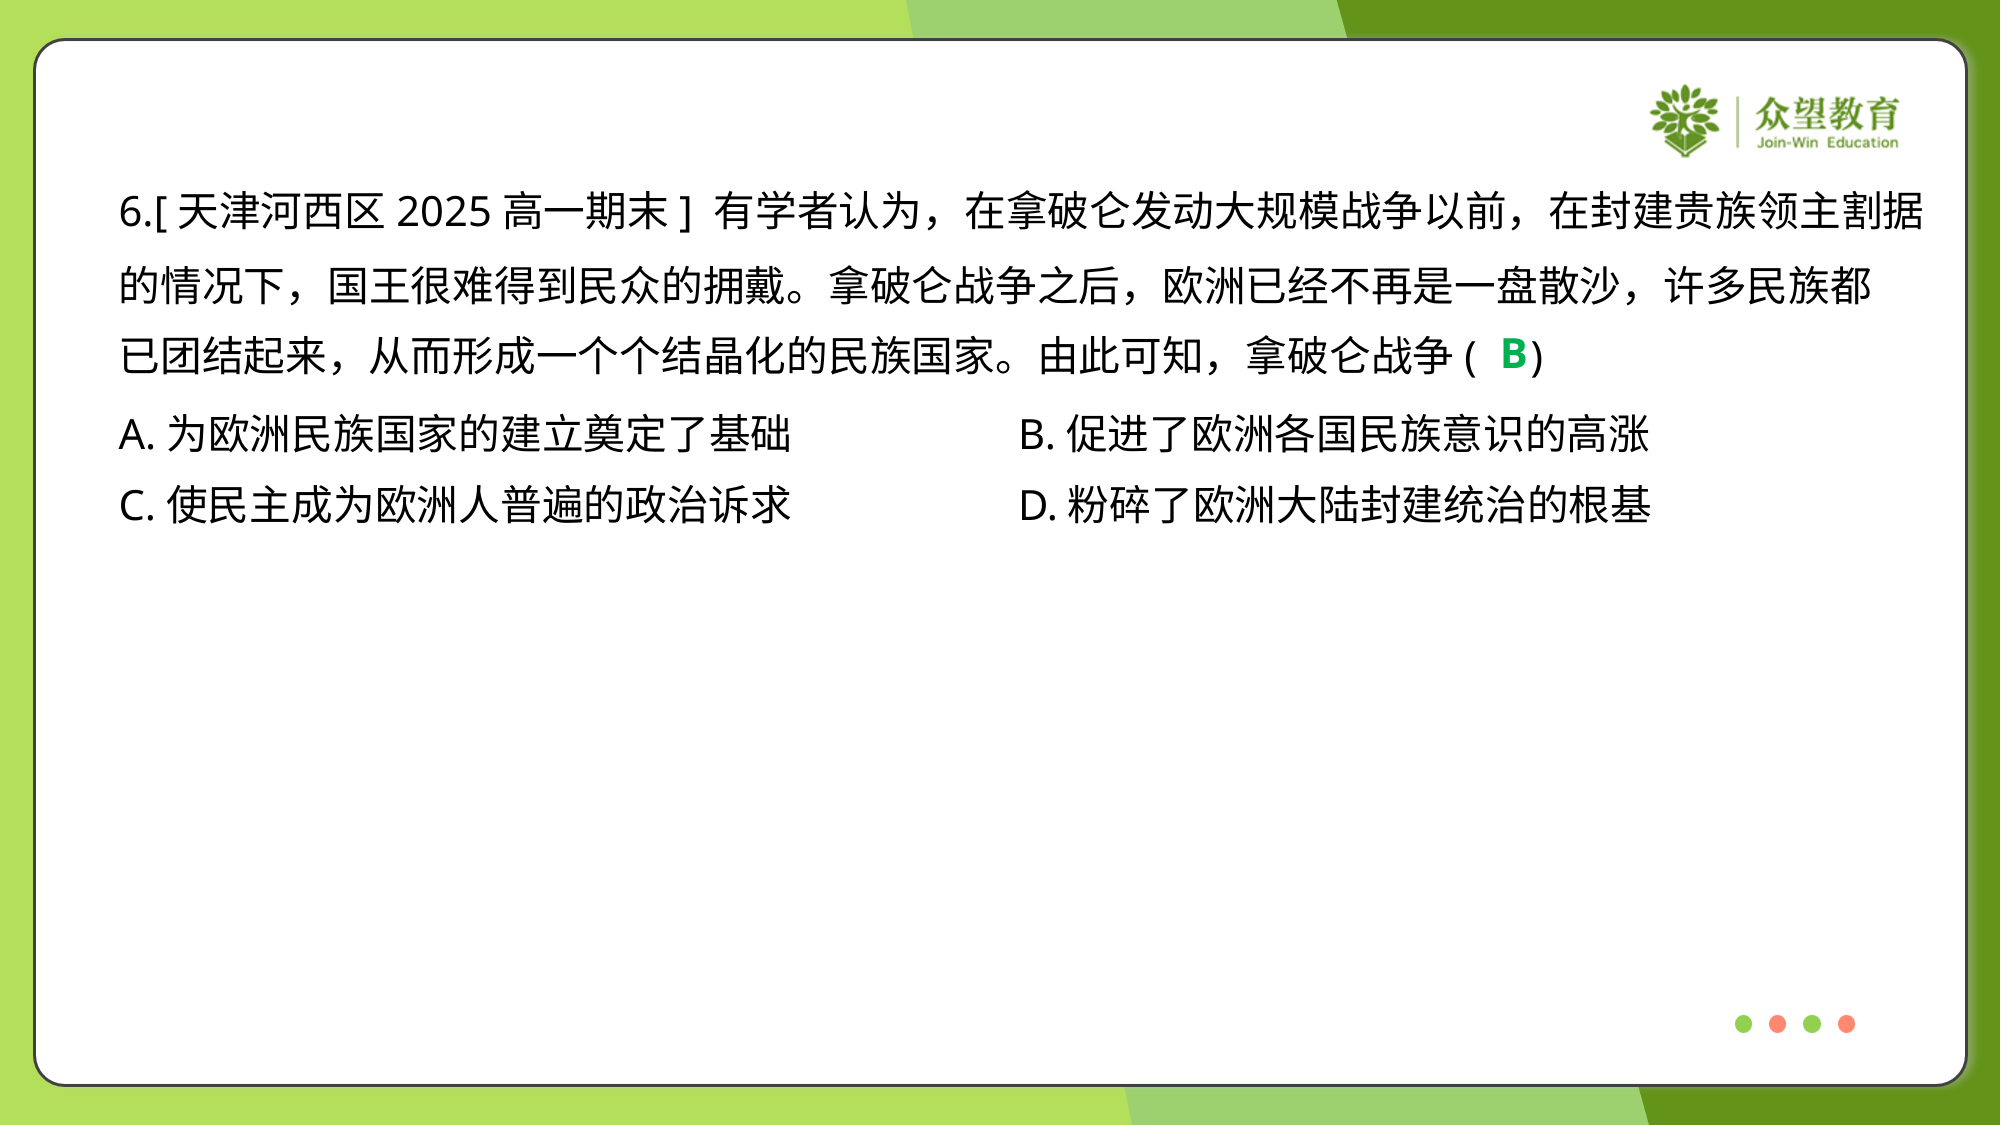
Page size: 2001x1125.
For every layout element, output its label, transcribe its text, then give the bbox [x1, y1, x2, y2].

picture [0, 0, 2000, 1125]
text_box 6.[天津河西区2025高一期末] 有学者认为，在拿破仑发动大规模战争以前，在封建贵族领主割据 的情况下，国王很难得到民众的拥戴。拿破仑战争之后，欧洲已经不再是一盘散沙，许多民族都 已团结起来，从而形成一个个结晶化的民族国家。由此可知，拿破仑战争( ) [118, 159, 1883, 373]
text_box A.为欧洲民族国家的建立奠定了基础 B.促进了欧洲各国民族意识的高涨 C.使民主成为欧洲人普遍的政治诉求 D.粉碎了欧洲大陆封建统治的根基 [118, 382, 1883, 522]
text_box B [1484, 306, 1544, 371]
